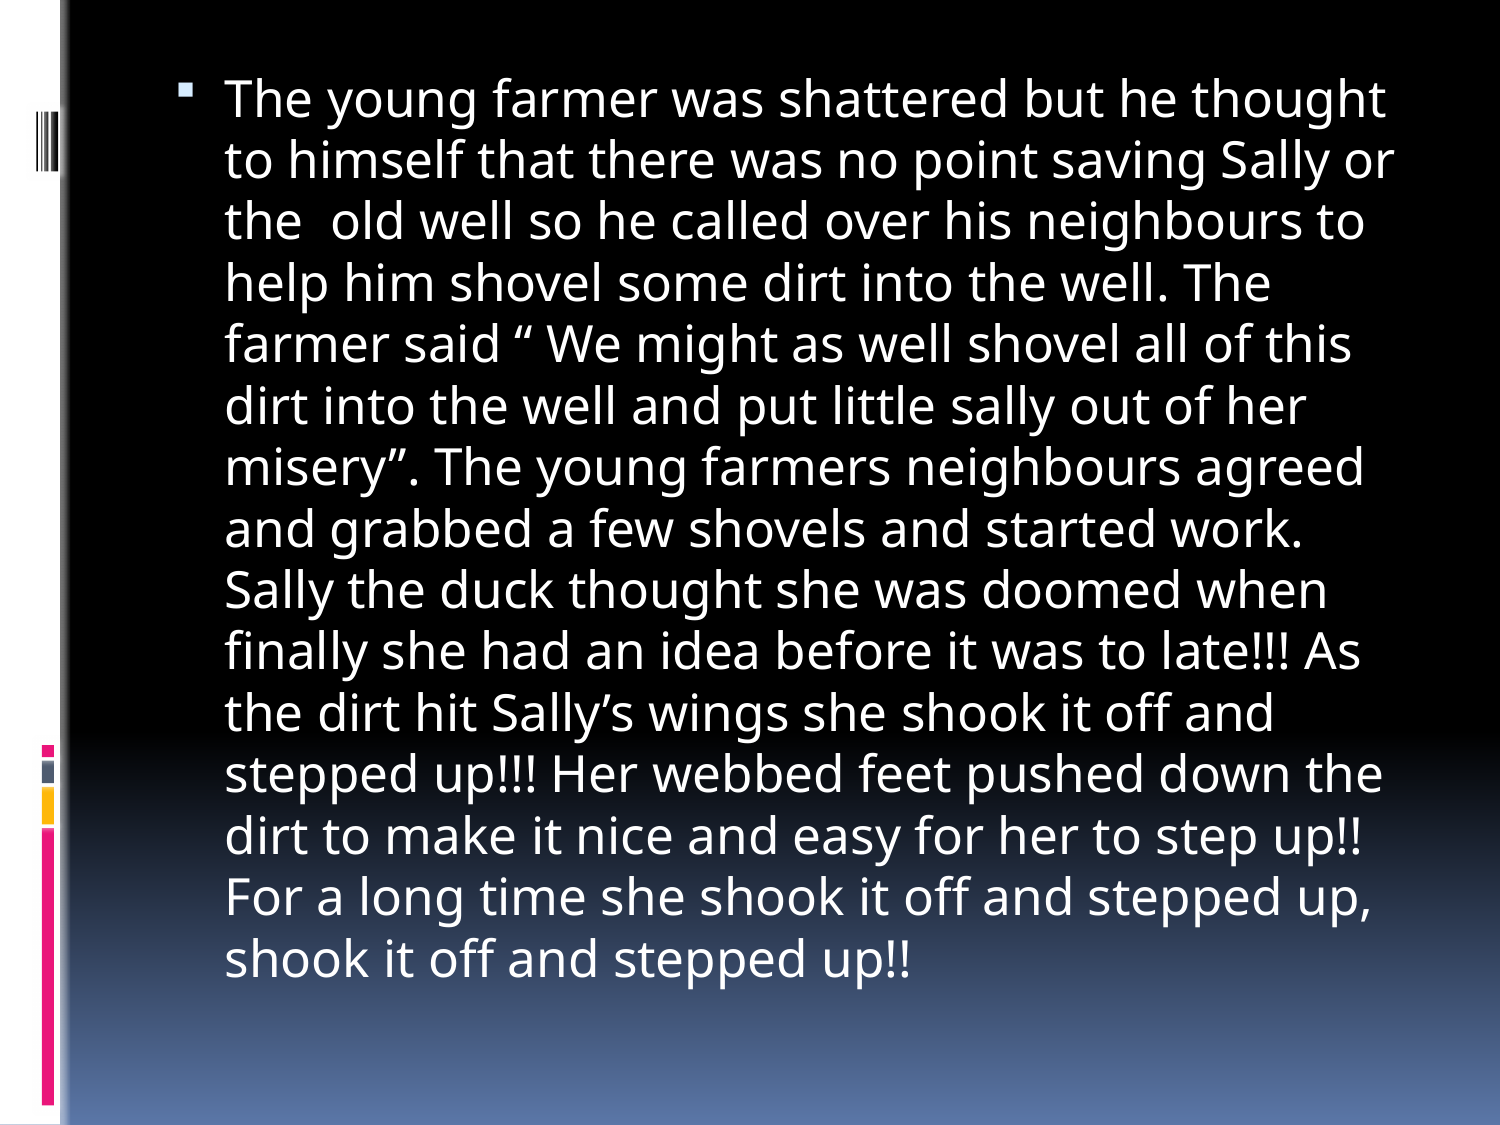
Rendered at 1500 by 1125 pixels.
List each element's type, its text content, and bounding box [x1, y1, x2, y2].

list The young farmer was shattered but he thought to himself that there was no point saving Sally or the old well so he called over his neighbours to help him shovel some dirt into the well. The farmer said “ We might as well shovel all of this dirt into the well and put little sally out of her misery”. The young farmers neighbours agreed and grabbed a few shovels and started work. Sally the duck thought she was doomed when finally she had an idea before it was to late!!! As the dirt hit Sally’s wings she shook it off and stepped up!!! Her webbed feet pushed down the dirt to make it nice and easy for her to step up!! For a long time she shook it off and stepped up, shook it off and stepped up!! [150, 58, 1425, 1043]
